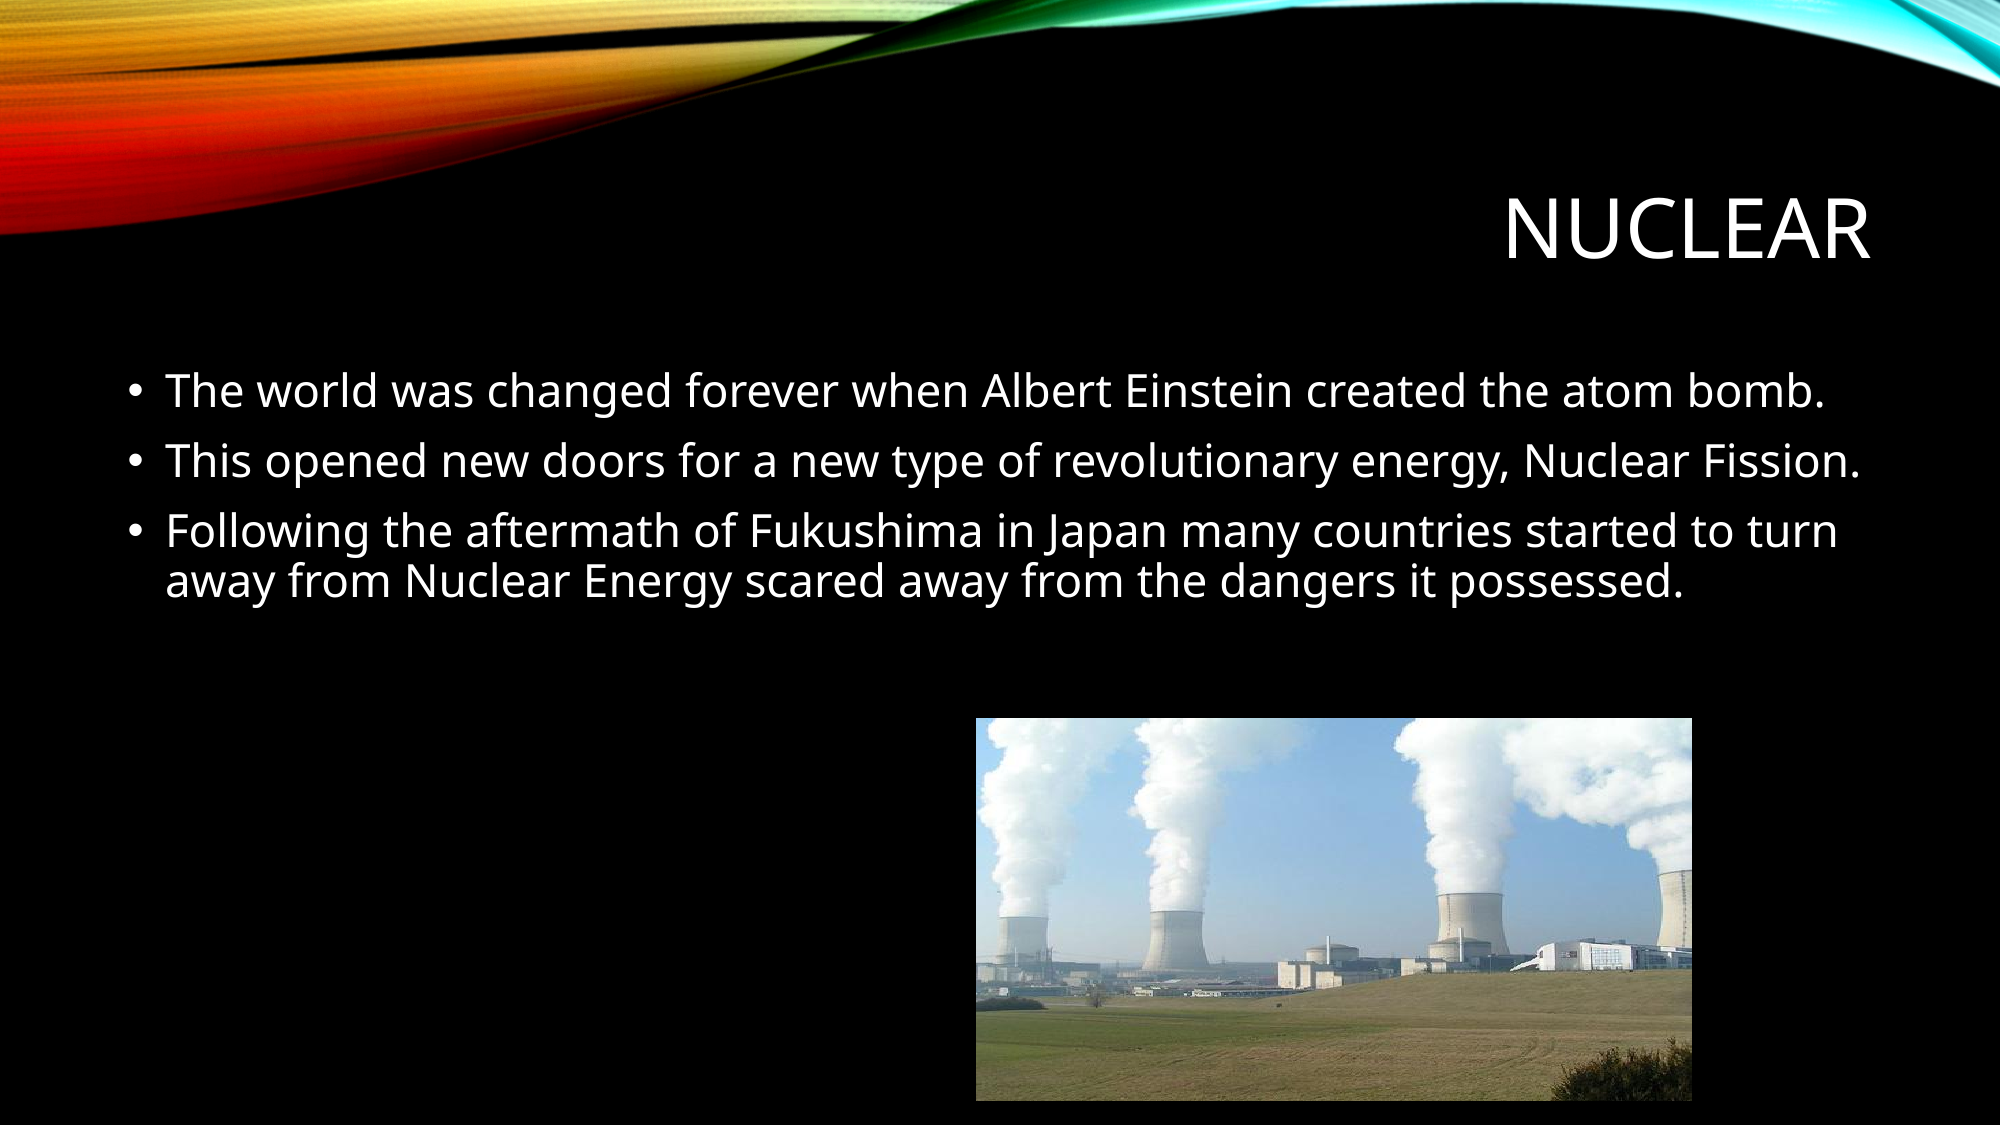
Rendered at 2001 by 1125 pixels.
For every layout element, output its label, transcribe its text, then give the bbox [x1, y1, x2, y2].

picture [0, 0, 2000, 237]
title Nuclear [474, 125, 1888, 338]
list The world was changed forever when Albert Einstein created the atom bomb. This opened new doors for a new type of revolutionary energy, Nuclear Fission. Following the aftermath of Fukushima in Japan many countries started to turn away from Nuclear Energy scared away from the dangers it possessed. [112, 360, 1888, 1021]
picture [975, 717, 1692, 1102]
